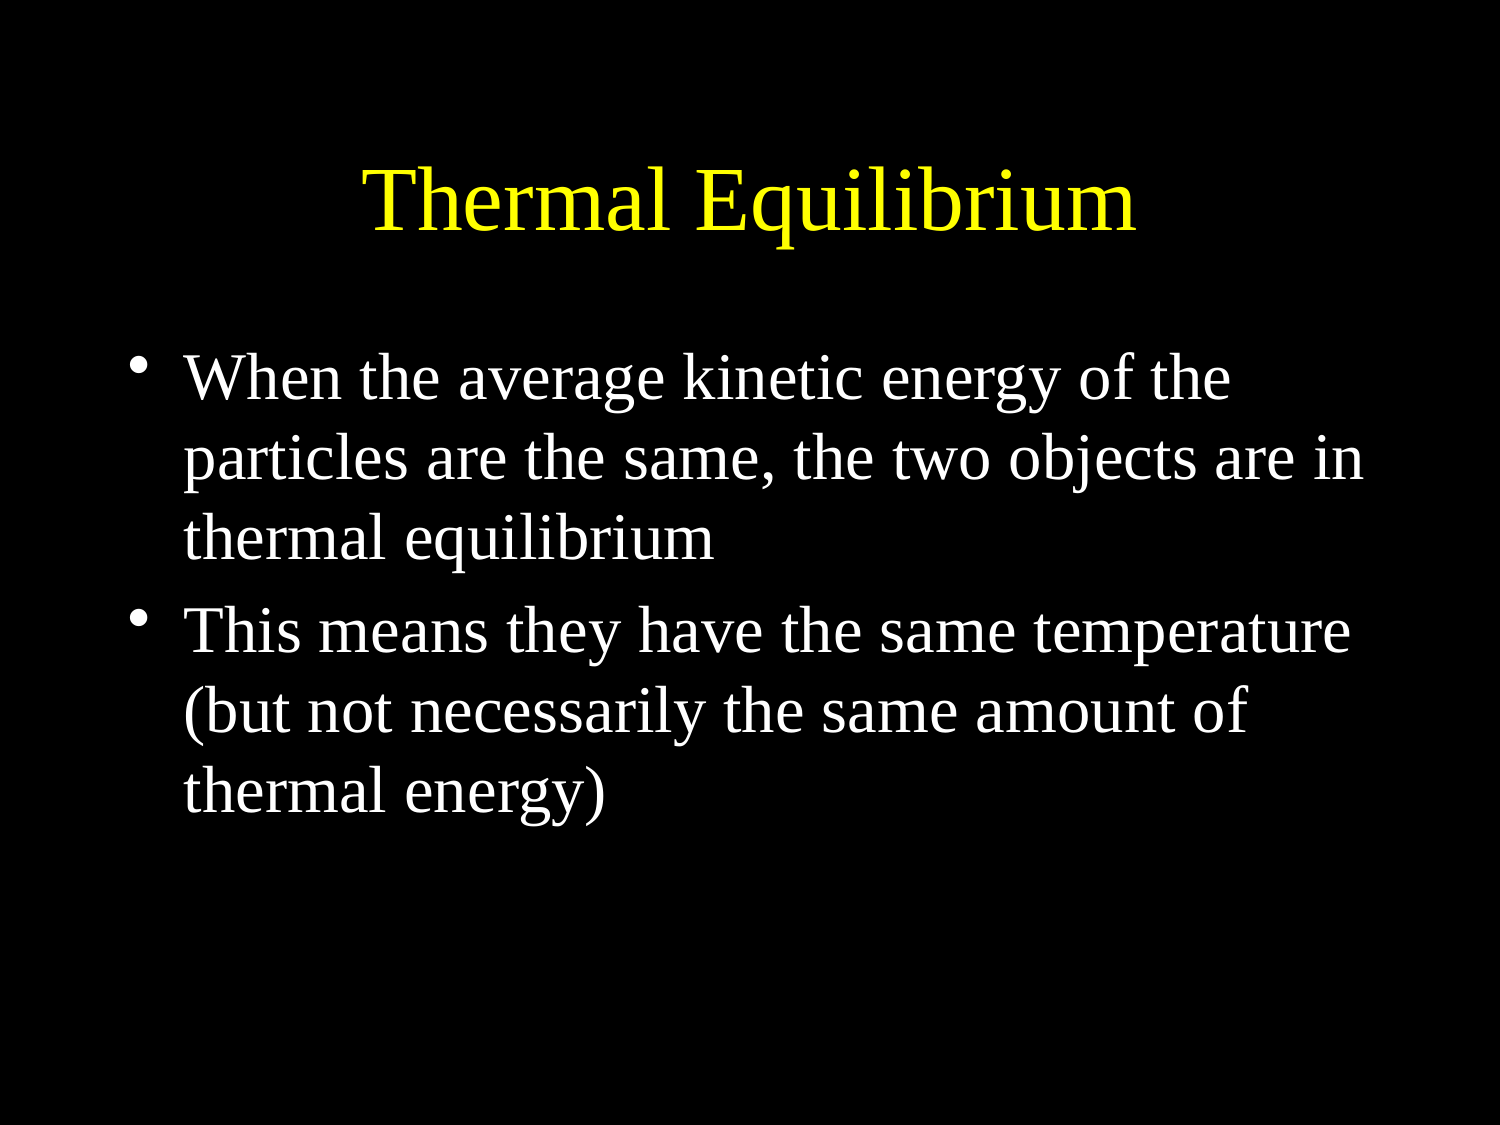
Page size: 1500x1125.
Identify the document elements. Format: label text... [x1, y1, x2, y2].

list When the average kinetic energy of the particles are the same, the two objects are in thermal equilibrium This means they have the same temperature (but not necessarily the same amount of thermal energy) [112, 324, 1388, 1000]
title Thermal Equilibrium [112, 99, 1388, 288]
